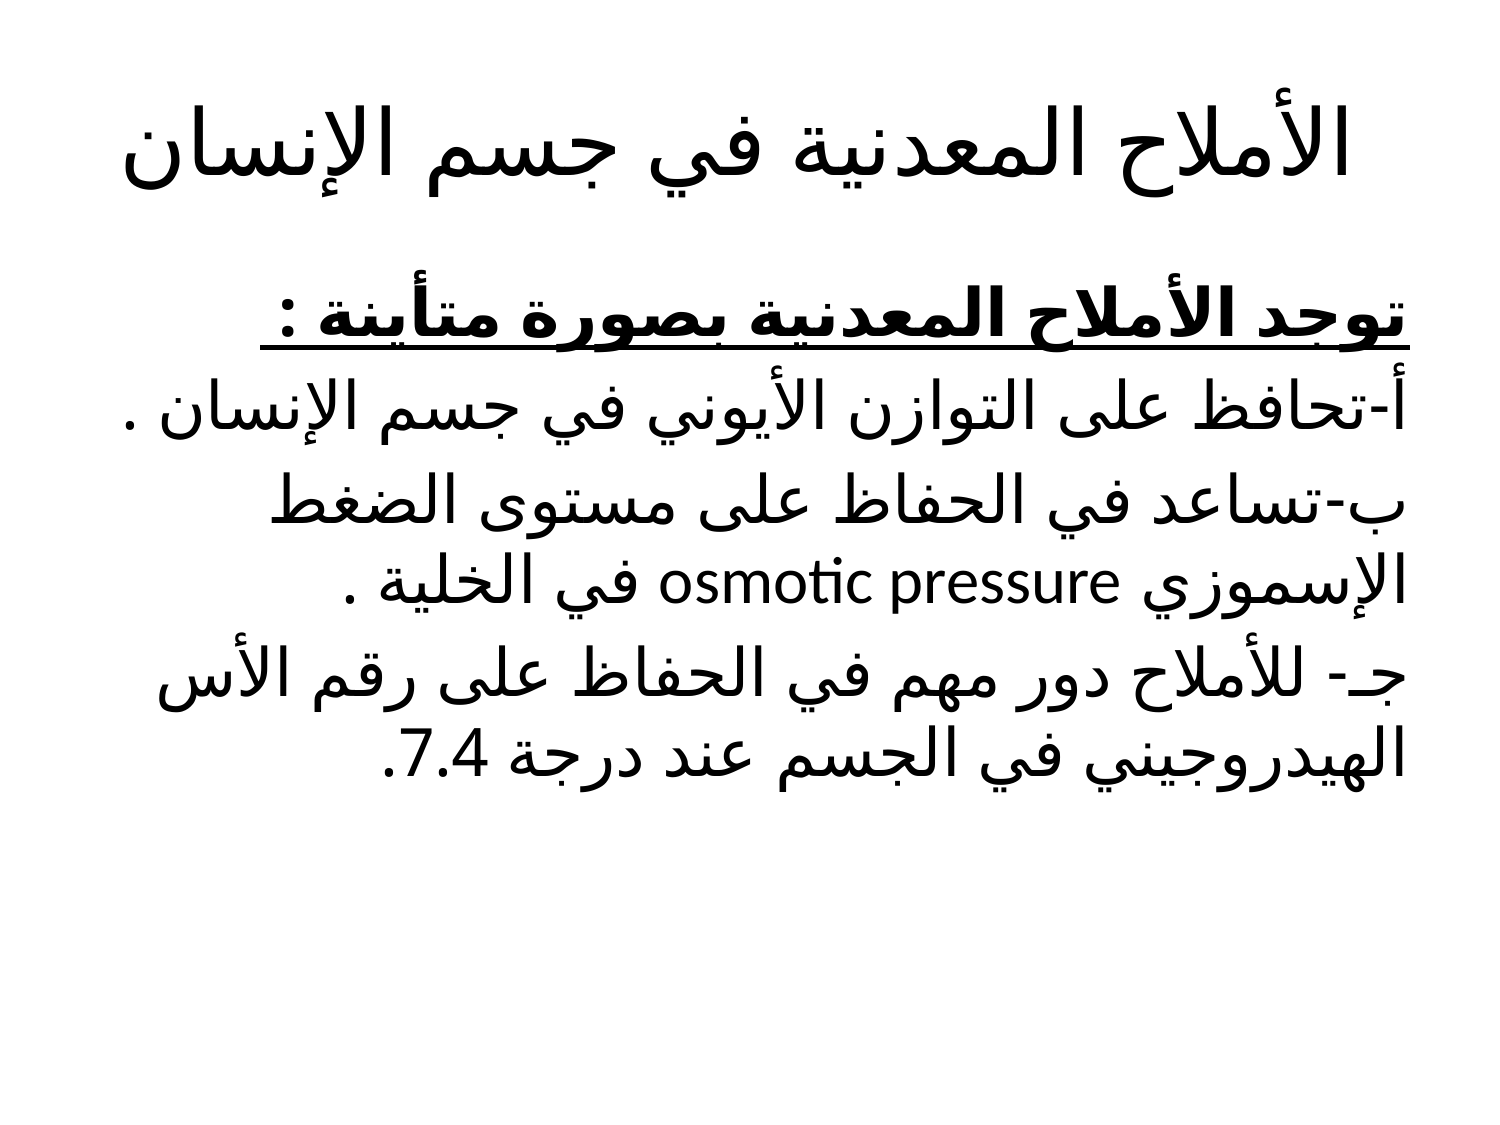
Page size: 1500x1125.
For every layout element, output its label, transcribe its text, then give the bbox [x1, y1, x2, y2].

list توجد الأملاح المعدنية بصورة متأينة : أ-تحافظ على التوازن الأيوني في جسم الإنسان . ب-تساعد في الحفاظ على مستوى الضغط الإسموزي osmotic pressure في الخلية . جـ- للأملاح دور مهم في الحفاظ على رقم الأس الهيدروجيني في الجسم عند درجة 7.4. [75, 262, 1425, 1005]
title الأملاح المعدنية في جسم الإنسان [75, 45, 1425, 233]
